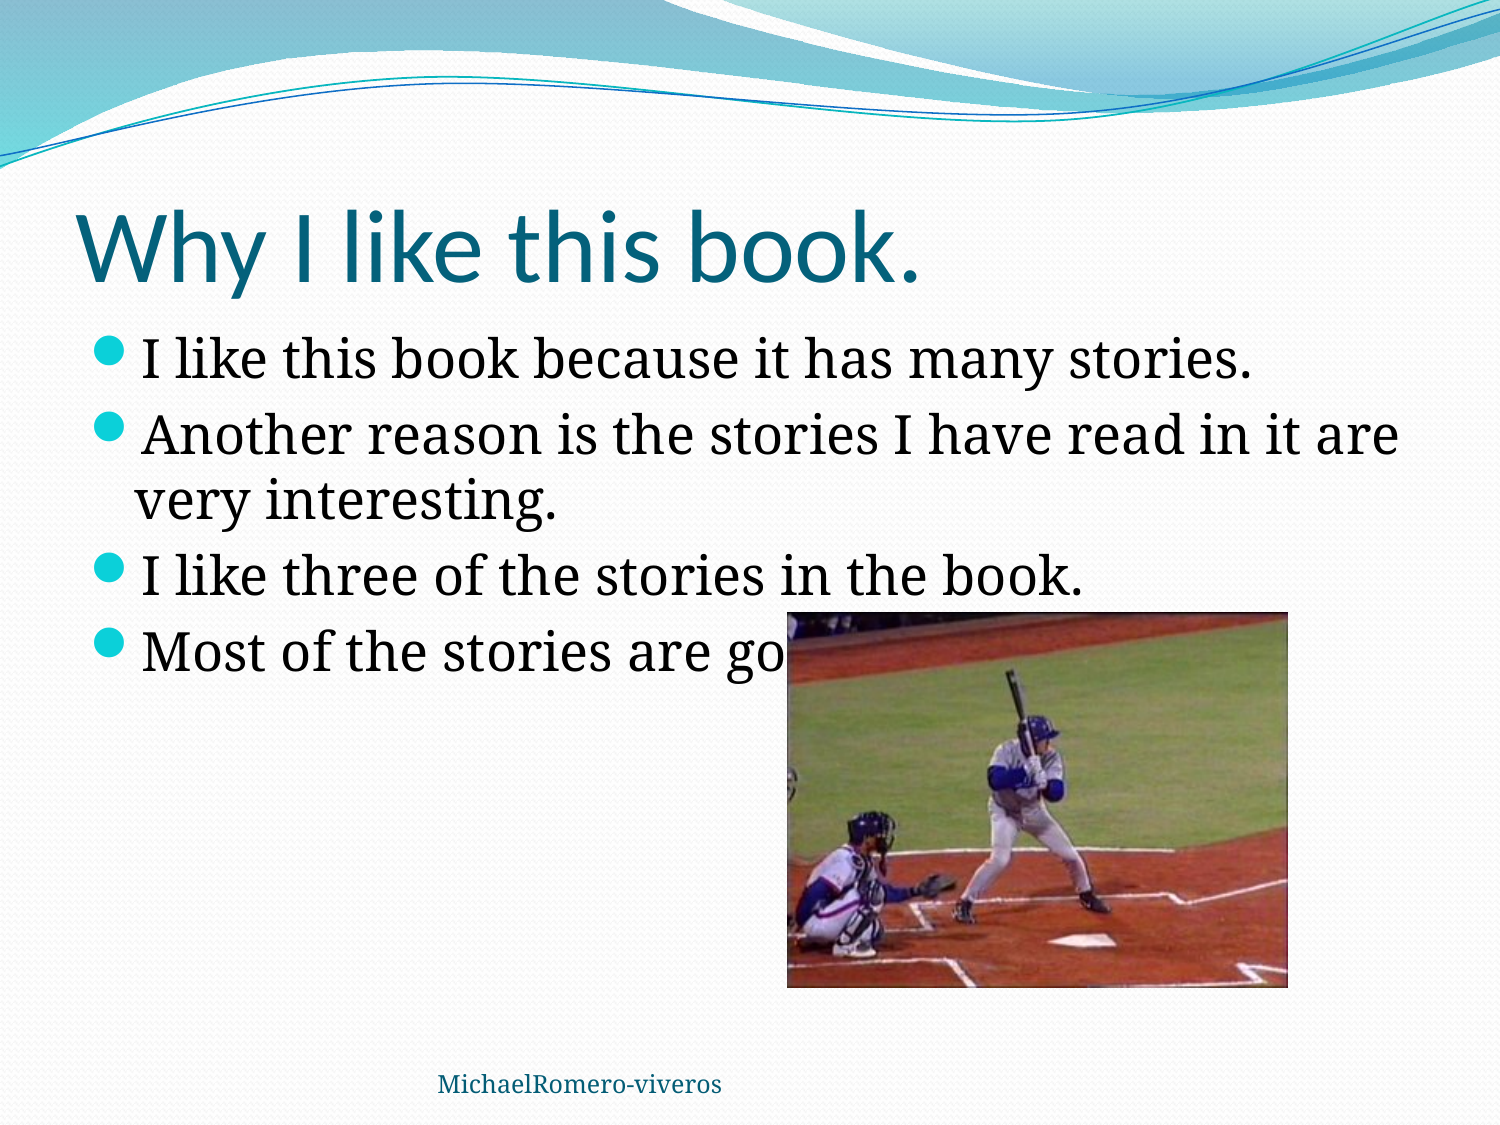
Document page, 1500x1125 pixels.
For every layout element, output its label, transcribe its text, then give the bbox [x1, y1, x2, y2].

picture [787, 612, 1288, 988]
list I like this book because it has many stories. Another reason is the stories I have read in it are very interesting. I like three of the stories in the book. Most of the stories are good. [75, 317, 1425, 1038]
footer MichaelRomero-viveros [437, 1042, 988, 1103]
title Why I like this book. [75, 115, 1425, 303]
